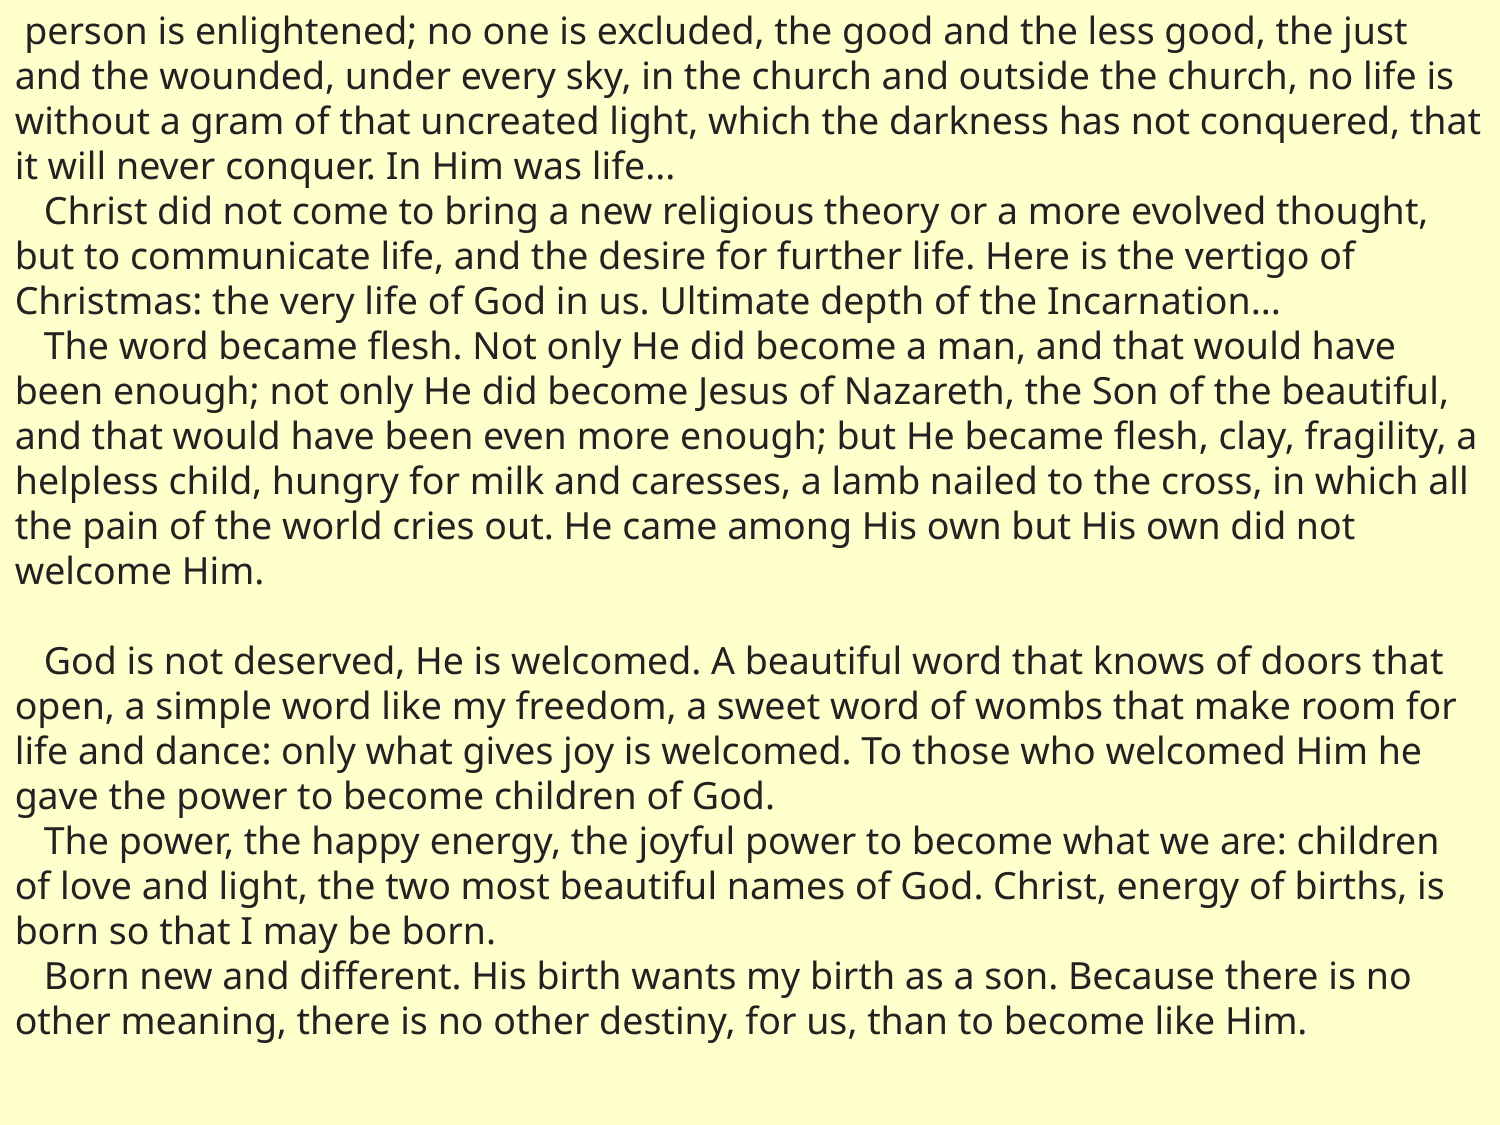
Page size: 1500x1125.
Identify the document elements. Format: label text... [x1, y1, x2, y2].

text_box person is enlightened; no one is excluded, the good and the less good, the just and the wounded, under every sky, in the church and outside the church, no life is without a gram of that uncreated light, which the darkness has not conquered, that it will never conquer. In Him was life... Christ did not come to bring a new religious theory or a more evolved thought, but to communicate life, and the desire for further life. Here is the vertigo of Christmas: the very life of God in us. Ultimate depth of the Incarnation... The word became flesh. Not only He did become a man, and that would have been enough; not only He did become Jesus of Nazareth, the Son of the beautiful, and that would have been even more enough; but He became flesh, clay, fragility, a helpless child, hungry for milk and caresses, a lamb nailed to the cross, in which all the pain of the world cries out. He came among His own but His own did not welcome Him. God is not deserved, He is welcomed. A beautiful word that knows of doors that open, a simple word like my freedom, a sweet word of wombs that make room for life and dance: only what gives joy is welcomed. To those who welcomed Him he gave the power to become children of God. The power, the happy energy, the joyful power to become what we are: children of love and light, the two most beautiful names of God. Christ, energy of births, is born so that I may be born. Born new and different. His birth wants my birth as a son. Because there is no other meaning, there is no other destiny, for us, than to become like Him. [0, 0, 1500, 1114]
